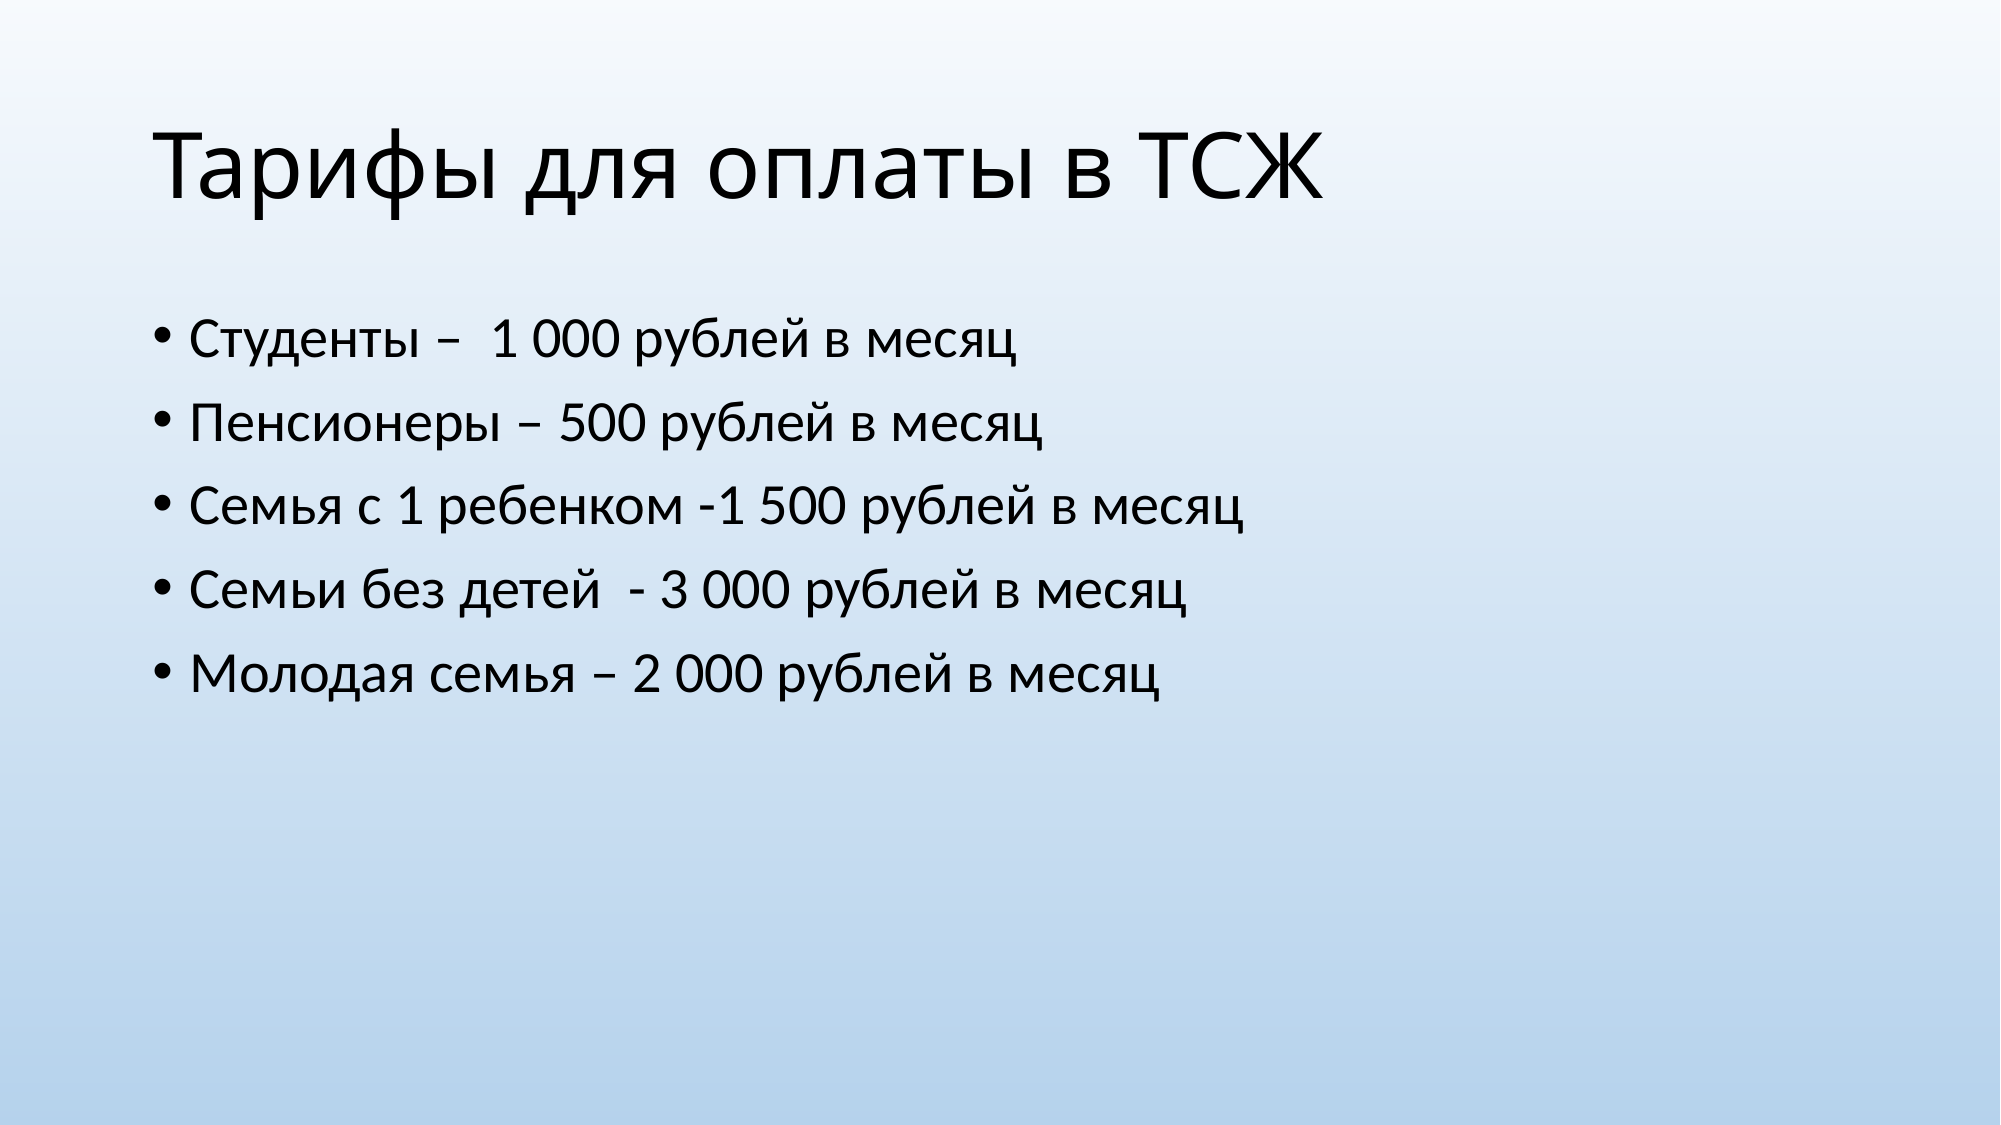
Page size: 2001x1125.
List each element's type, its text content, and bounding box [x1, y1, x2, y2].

title Тарифы для оплаты в ТСЖ [137, 59, 1863, 278]
list Студенты – 1 000 рублей в месяц Пенсионеры – 500 рублей в месяц Семья с 1 ребенком -1 500 рублей в месяц Семьи без детей - 3 000 рублей в месяц Молодая семья – 2 000 рублей в месяц [137, 299, 1863, 1014]
